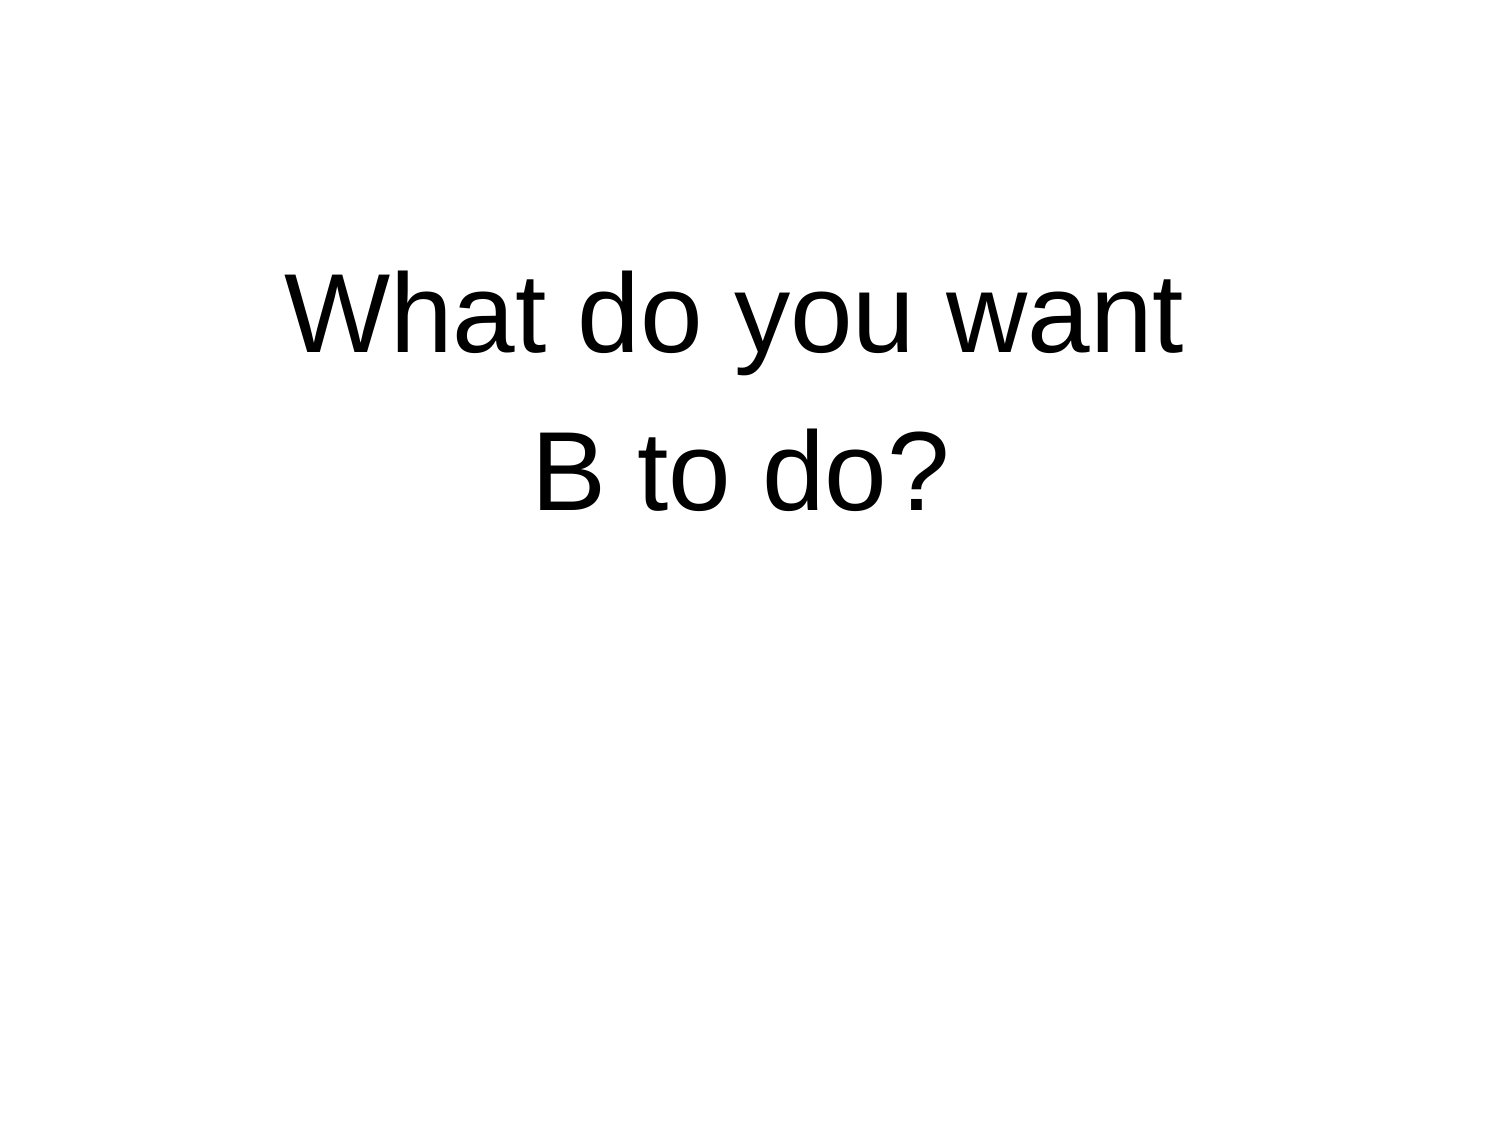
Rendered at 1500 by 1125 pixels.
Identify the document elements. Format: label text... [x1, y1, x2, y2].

subtitle What do you want B to do? [87, 49, 1413, 1063]
